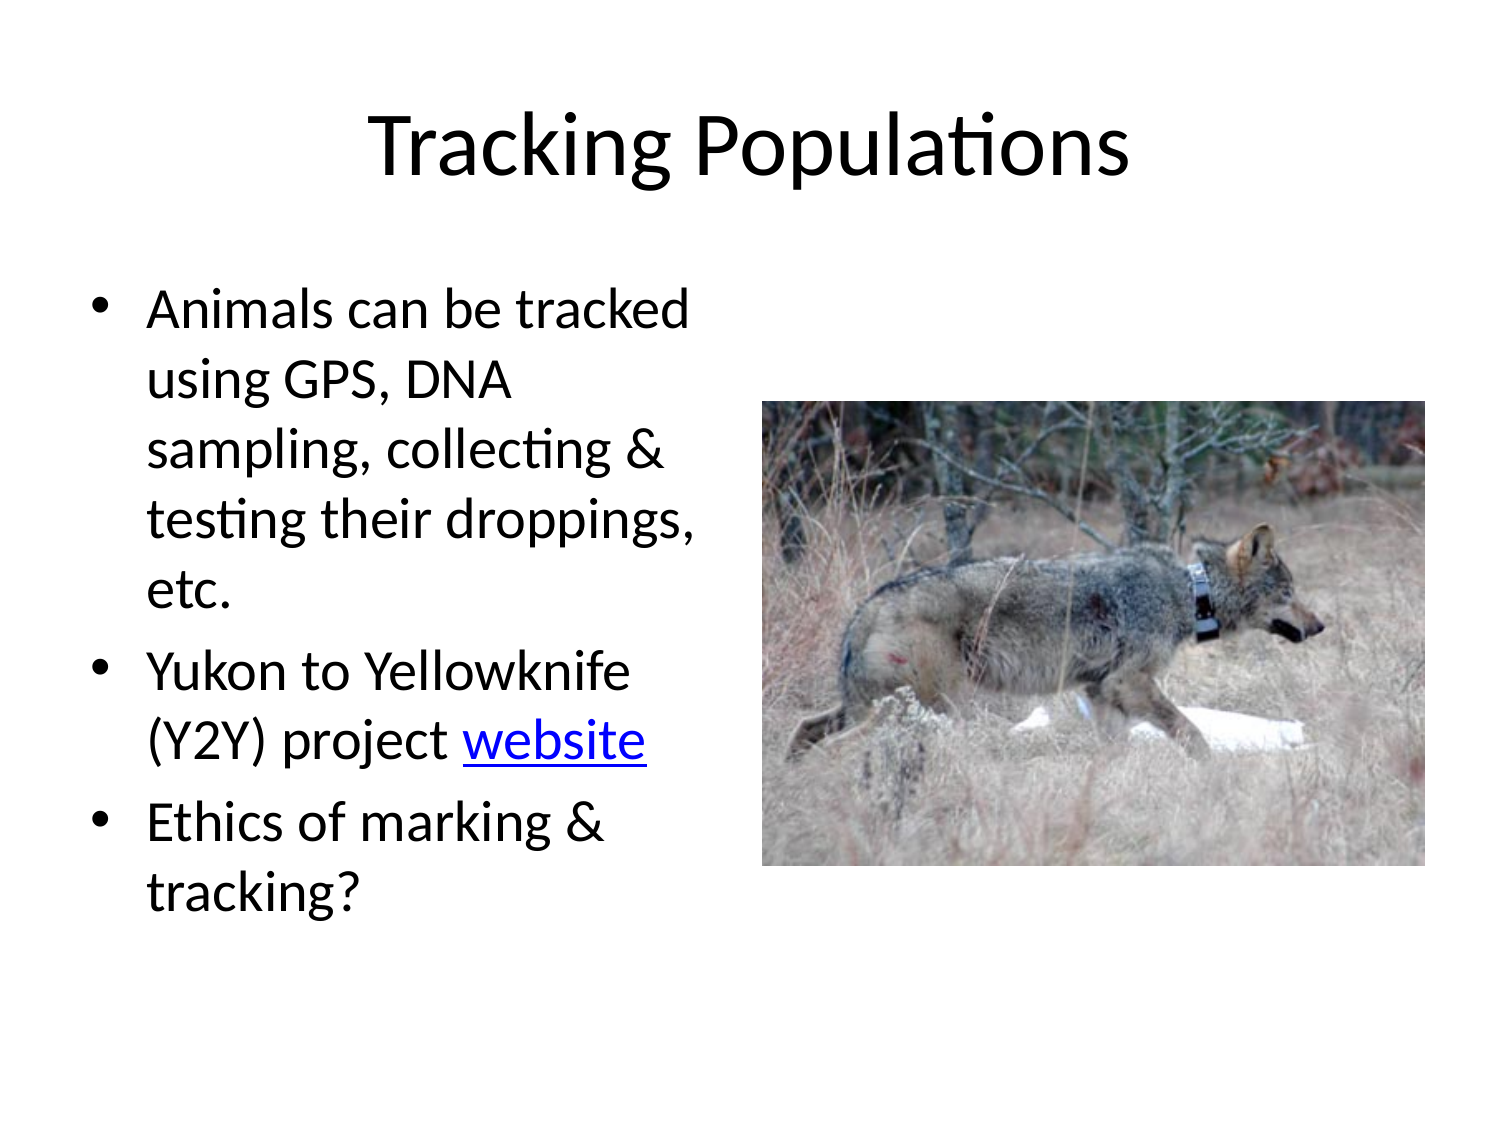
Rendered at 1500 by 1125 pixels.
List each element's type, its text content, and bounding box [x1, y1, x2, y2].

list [762, 262, 1426, 1006]
list Animals can be tracked using GPS, DNA sampling, collecting & testing their droppings, etc. Yukon to Yellowknife (Y2Y) project website Ethics of marking & tracking? [75, 262, 738, 1005]
title Tracking Populations [75, 45, 1425, 233]
